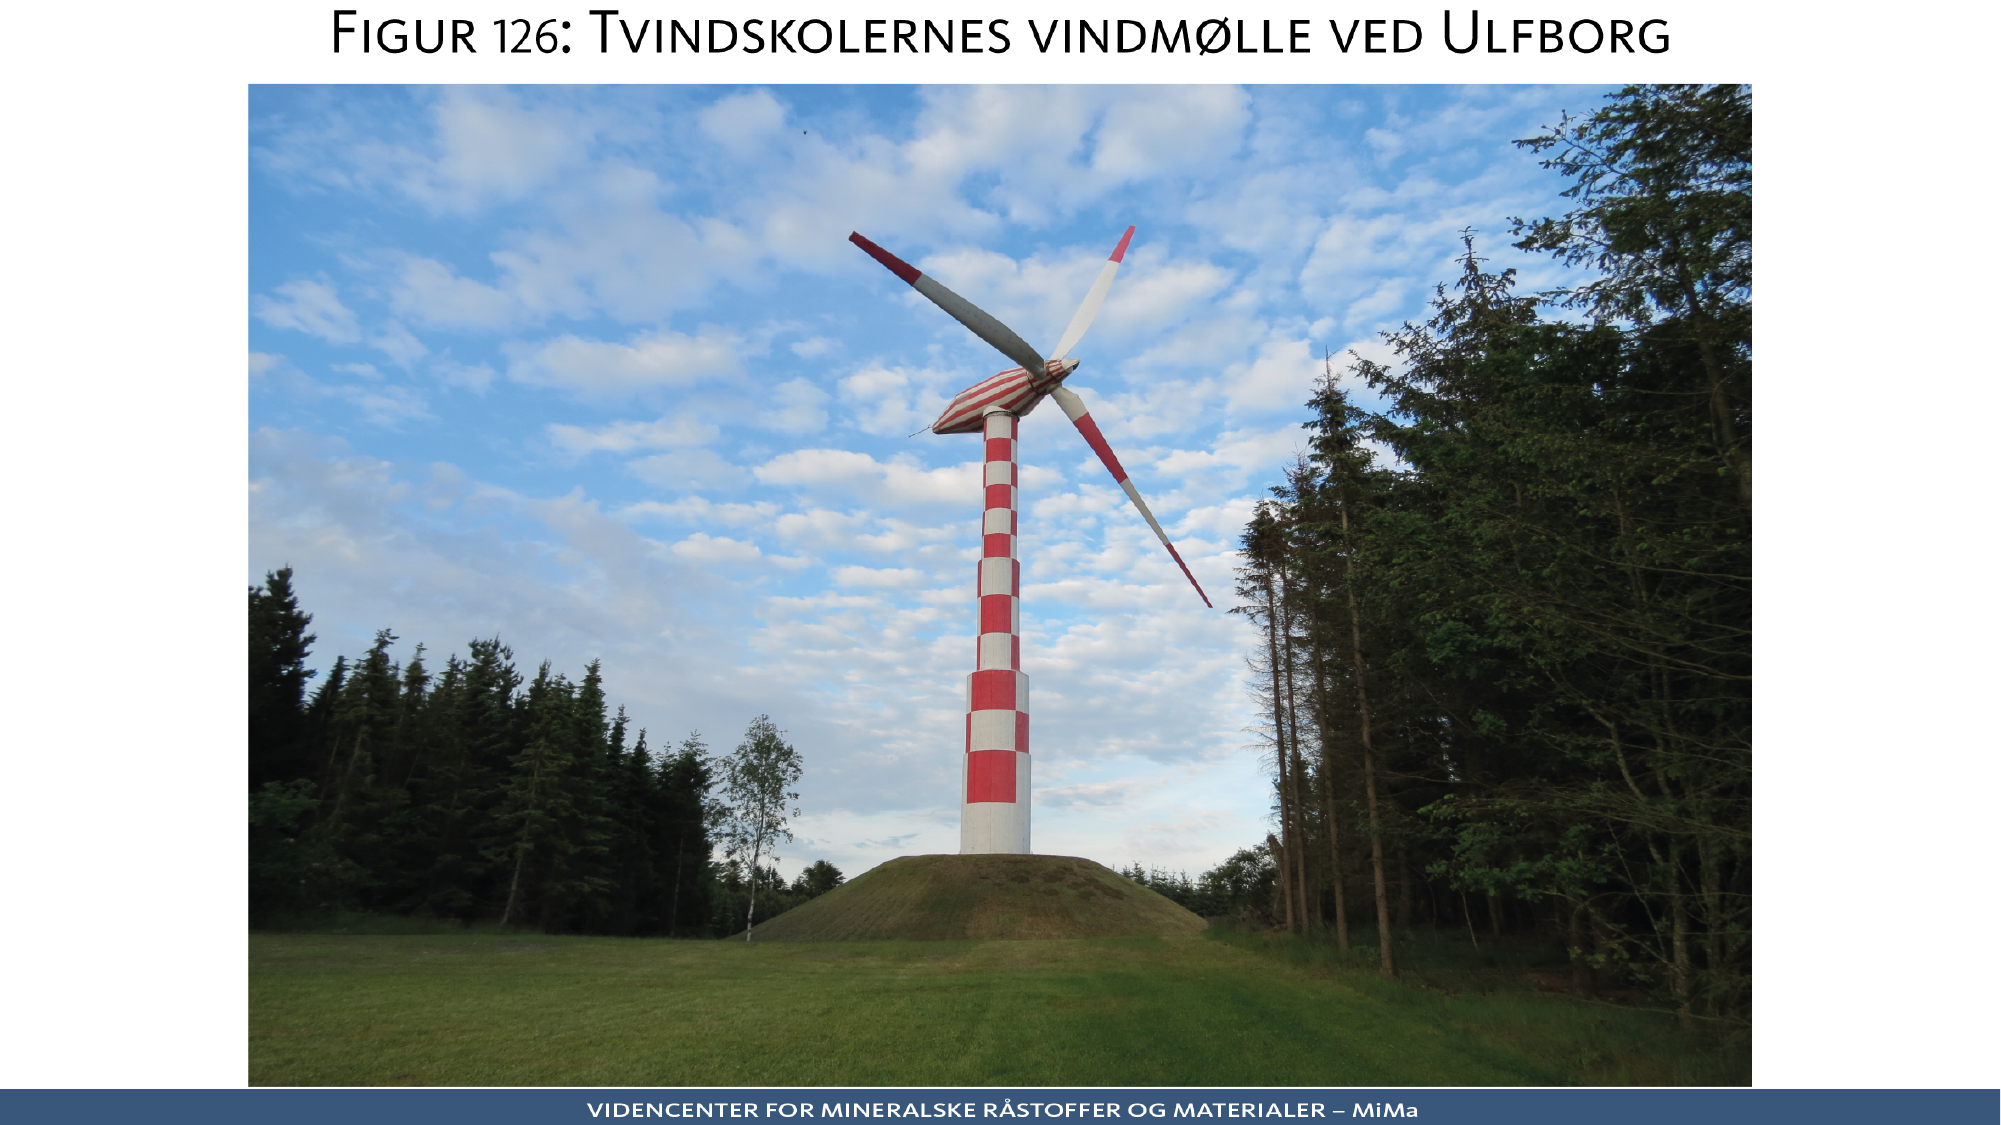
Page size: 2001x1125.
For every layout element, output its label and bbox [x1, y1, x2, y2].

picture [0, 1089, 2001, 1125]
picture [248, 0, 1752, 1087]
